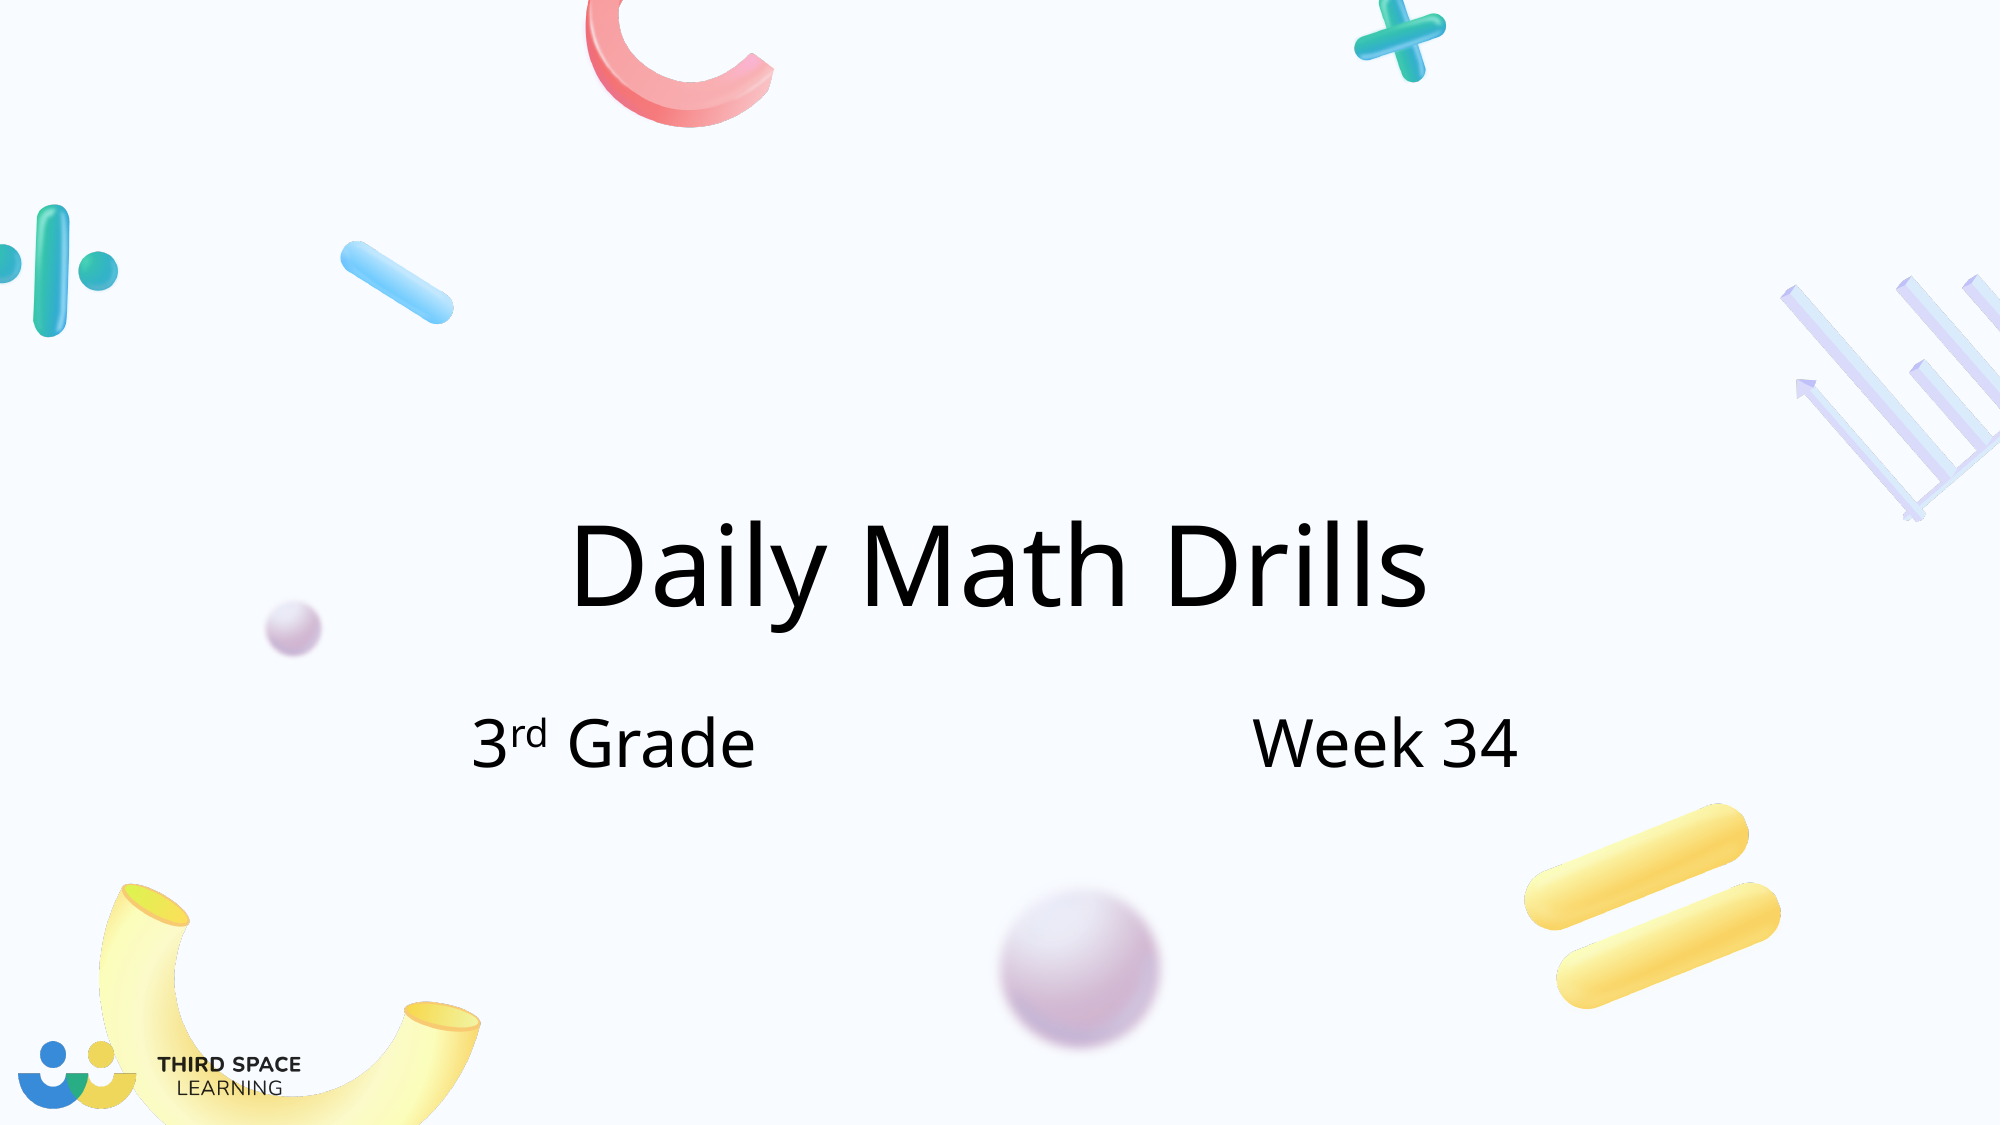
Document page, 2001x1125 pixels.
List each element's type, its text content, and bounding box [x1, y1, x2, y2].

list 3rd Grade [308, 703, 920, 821]
list Week 34 [1080, 703, 1692, 821]
picture [0, 0, 2000, 1125]
